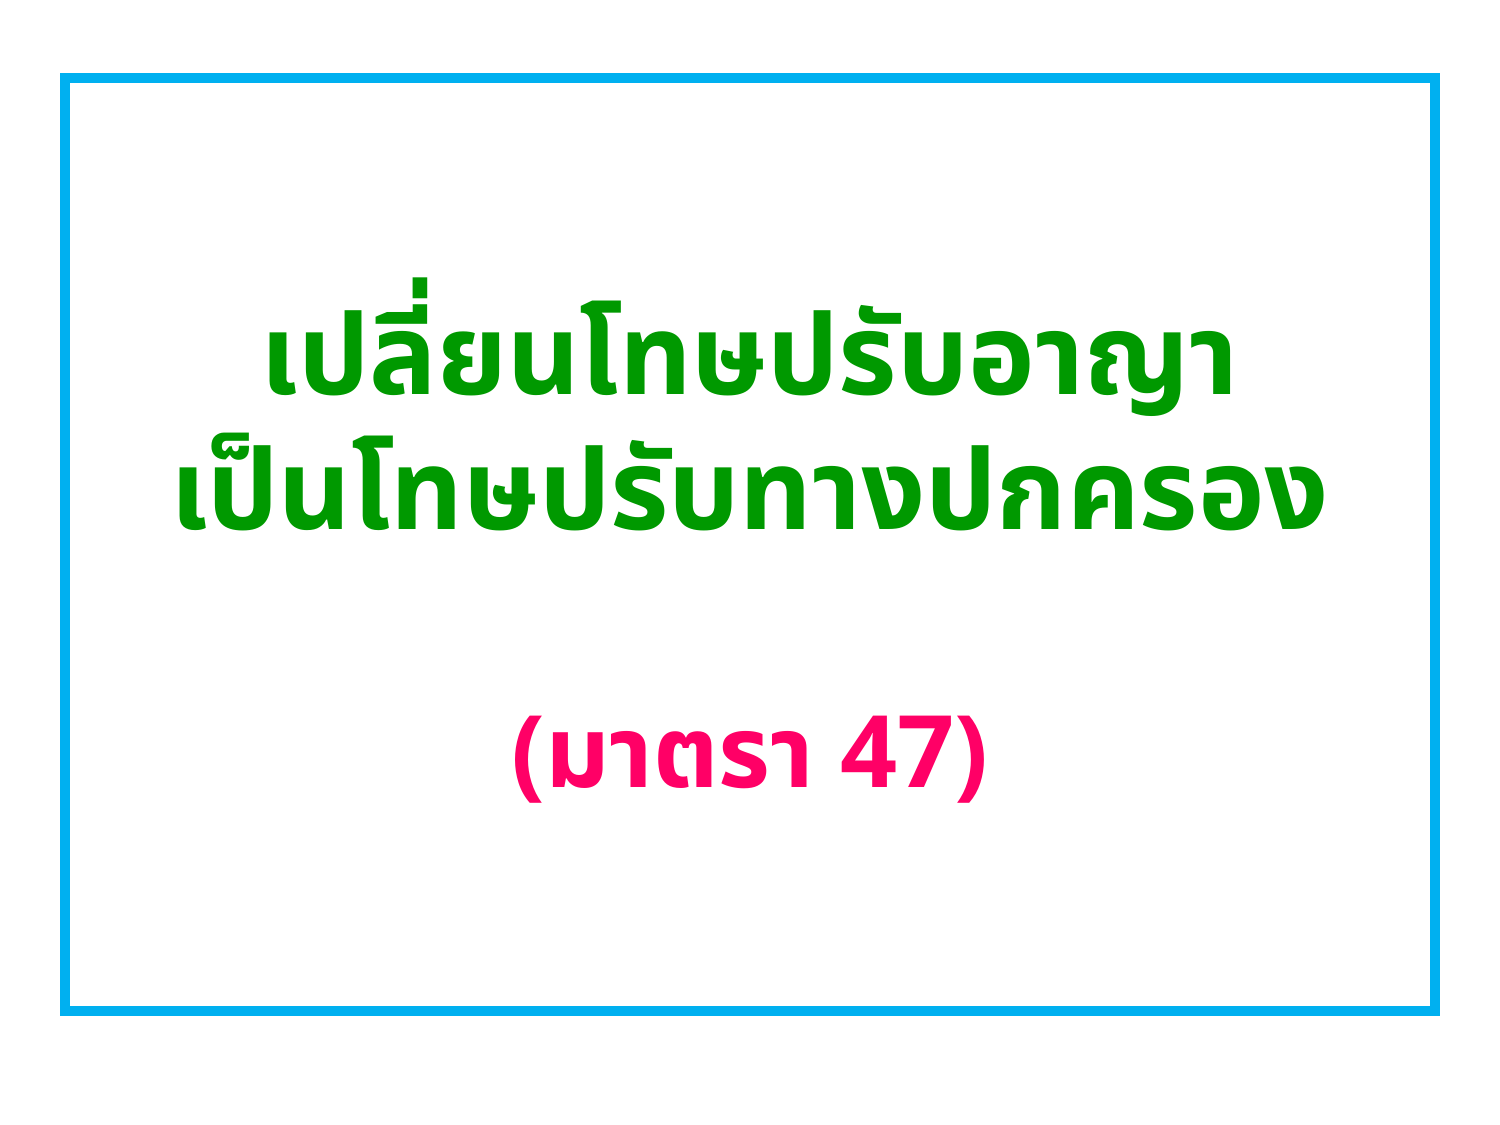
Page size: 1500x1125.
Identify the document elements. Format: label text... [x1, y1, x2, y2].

text_box เปลี่ยนโทษปรับอาญา เป็นโทษปรับทางปกครอง (มาตรา 47) [64, 78, 1436, 1012]
